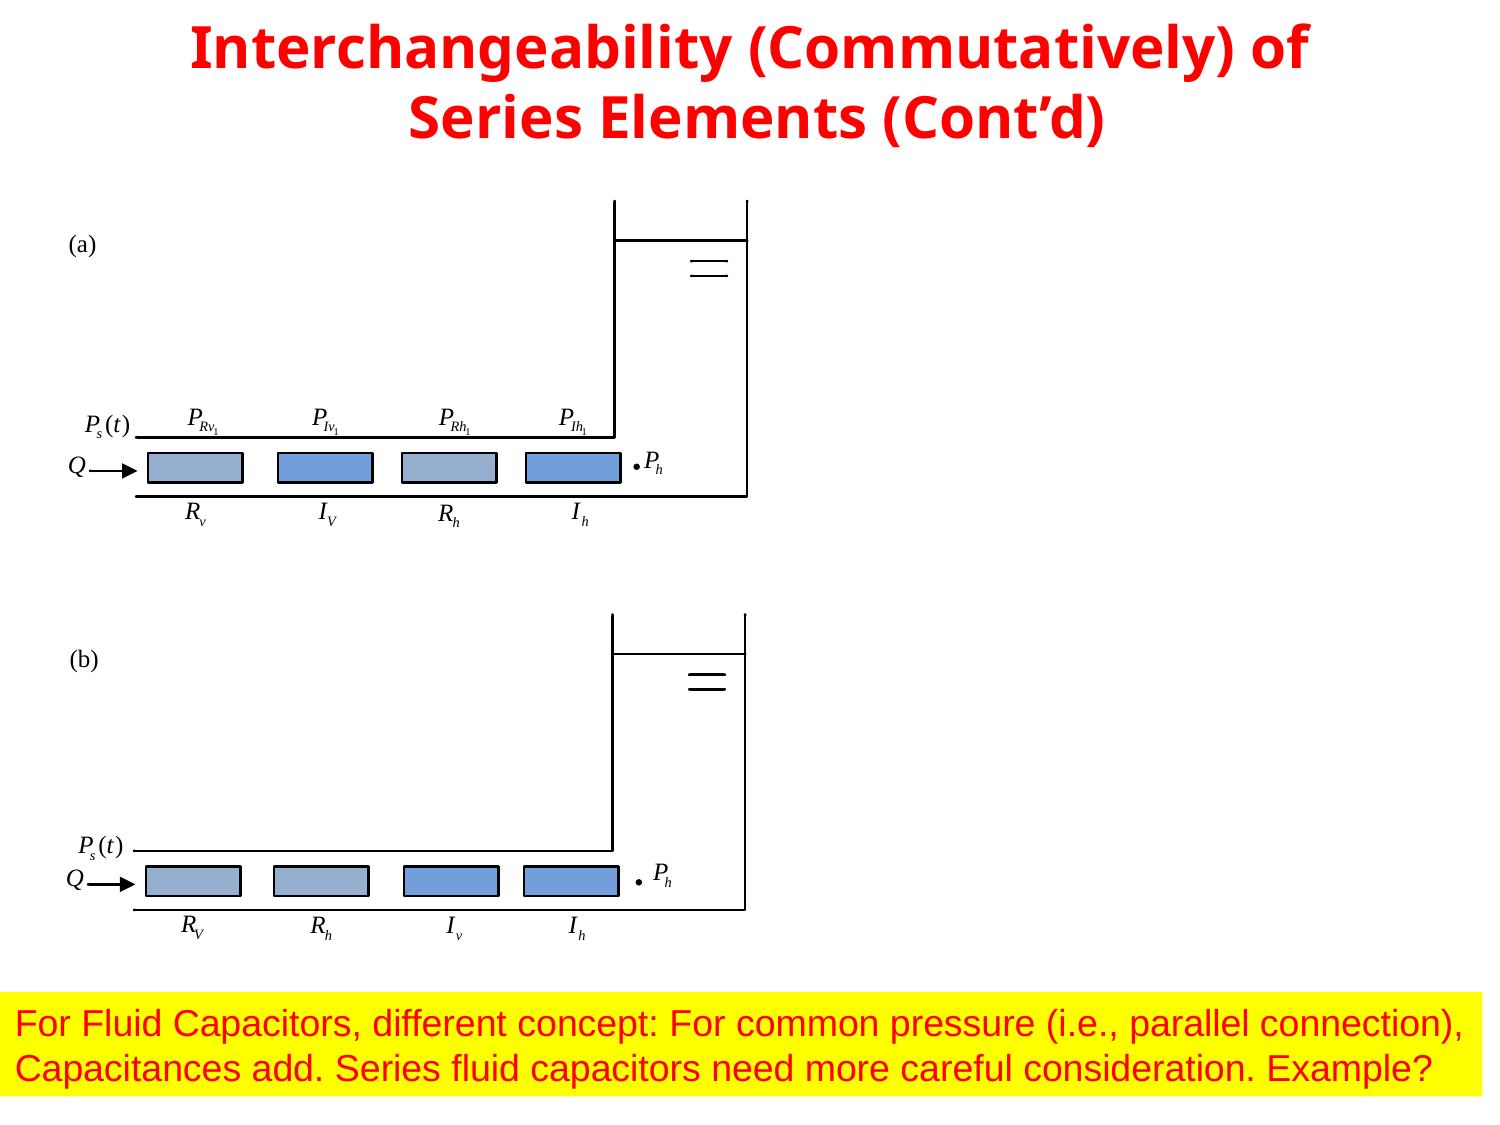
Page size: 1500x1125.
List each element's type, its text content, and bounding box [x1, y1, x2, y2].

text_box Interchangeability (Commutatively) of Series Elements (Cont’d) [88, 76, 1427, 158]
text_box [0, 0, 1500, 74]
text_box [59, 609, 751, 951]
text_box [61, 195, 753, 539]
text_box For Fluid Capacitors, different concept: For common pressure (i.e., parallel connection), Capacitances add. Series fluid capacitors need more careful consideration. Example? [0, 991, 1483, 1097]
